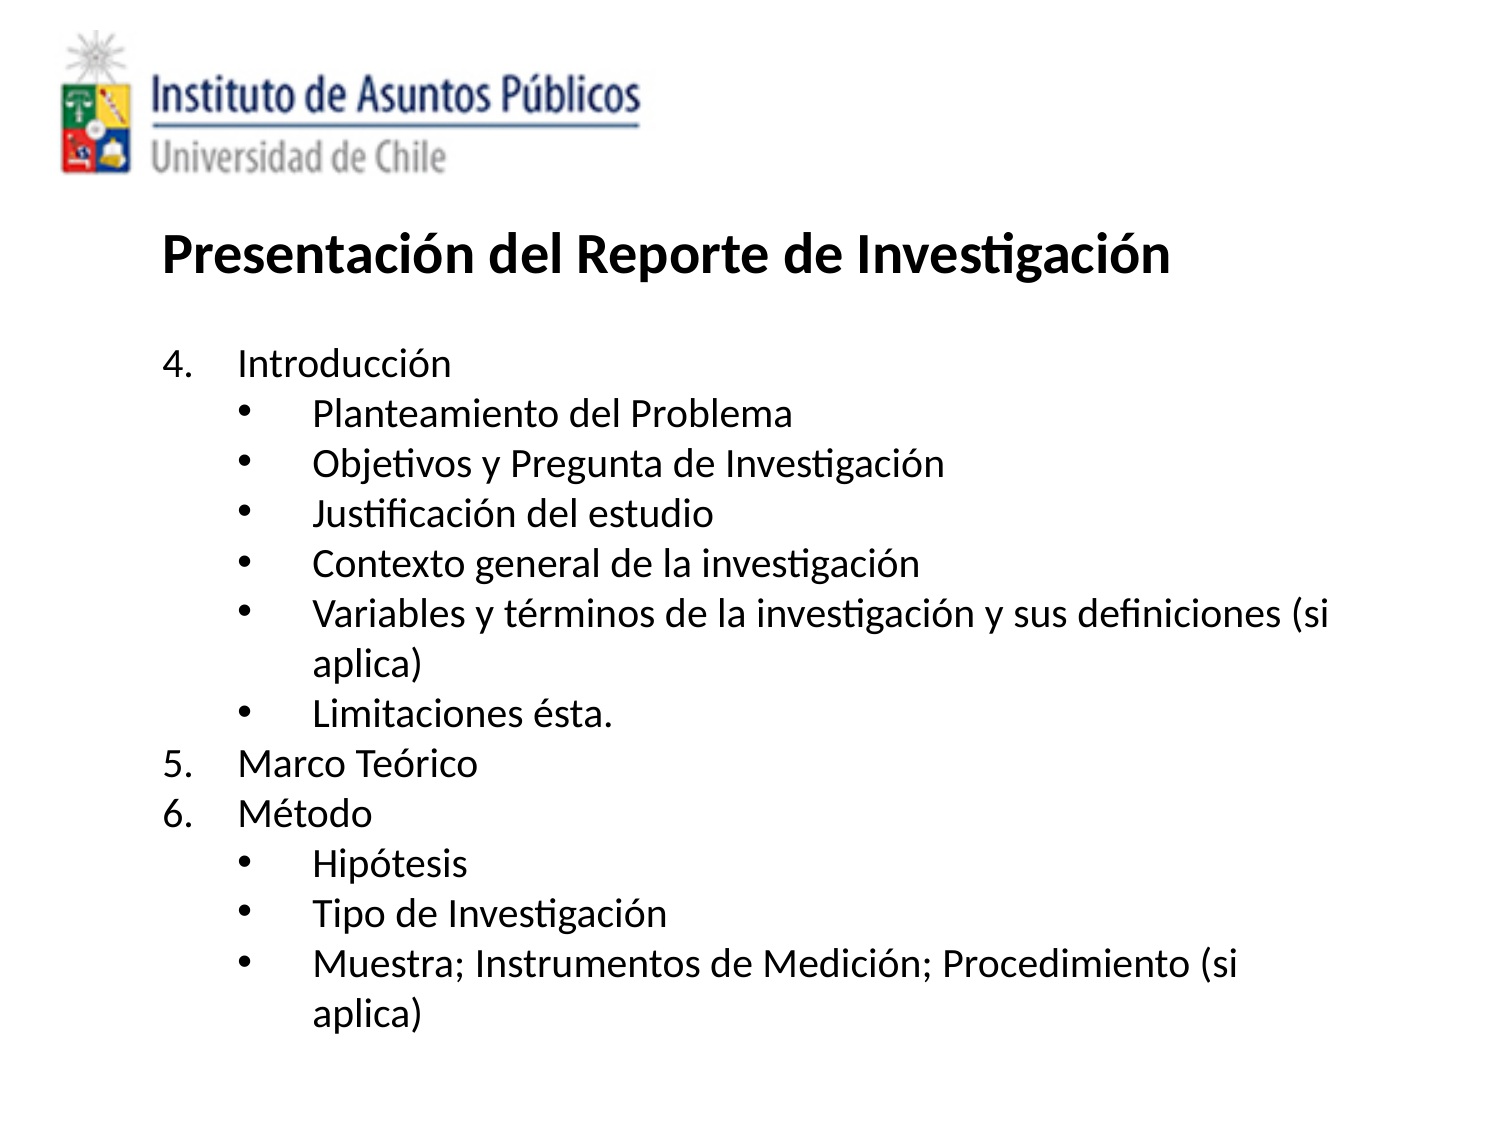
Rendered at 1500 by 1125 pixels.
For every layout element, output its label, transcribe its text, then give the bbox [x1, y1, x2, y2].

text_box Presentación del Reporte de Investigación Introducción Planteamiento del Problema Objetivos y Pregunta de Investigación Justificación del estudio Contexto general de la investigación Variables y términos de la investigación y sus definiciones (si aplica) Limitaciones ésta. Marco Teórico Método Hipótesis Tipo de Investigación Muestra; Instrumentos de Medición; Procedimiento (si aplica) [147, 208, 1353, 1094]
picture [29, 30, 705, 209]
